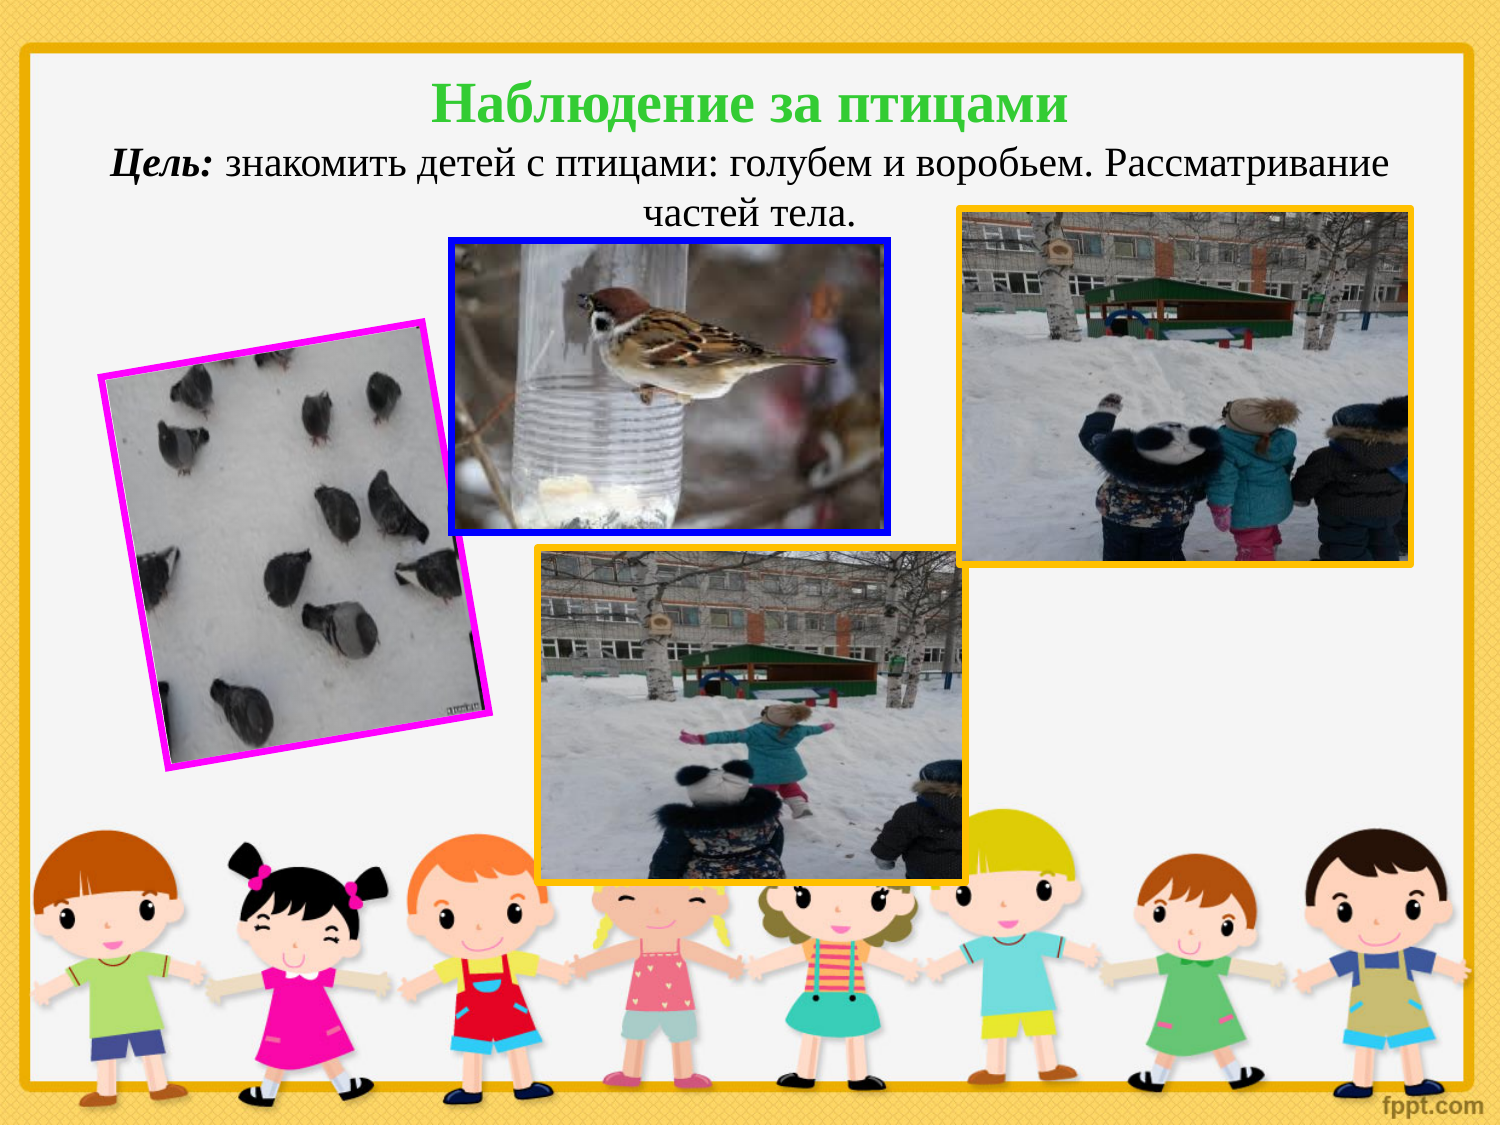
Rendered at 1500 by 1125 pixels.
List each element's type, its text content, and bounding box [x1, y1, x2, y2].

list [135, 349, 455, 741]
title Наблюдение за птицами Цель: знакомить детей с птицами: голубем и воробьем. Рассматривание частей тела. [74, 66, 1426, 233]
picture [0, 0, 1500, 1125]
